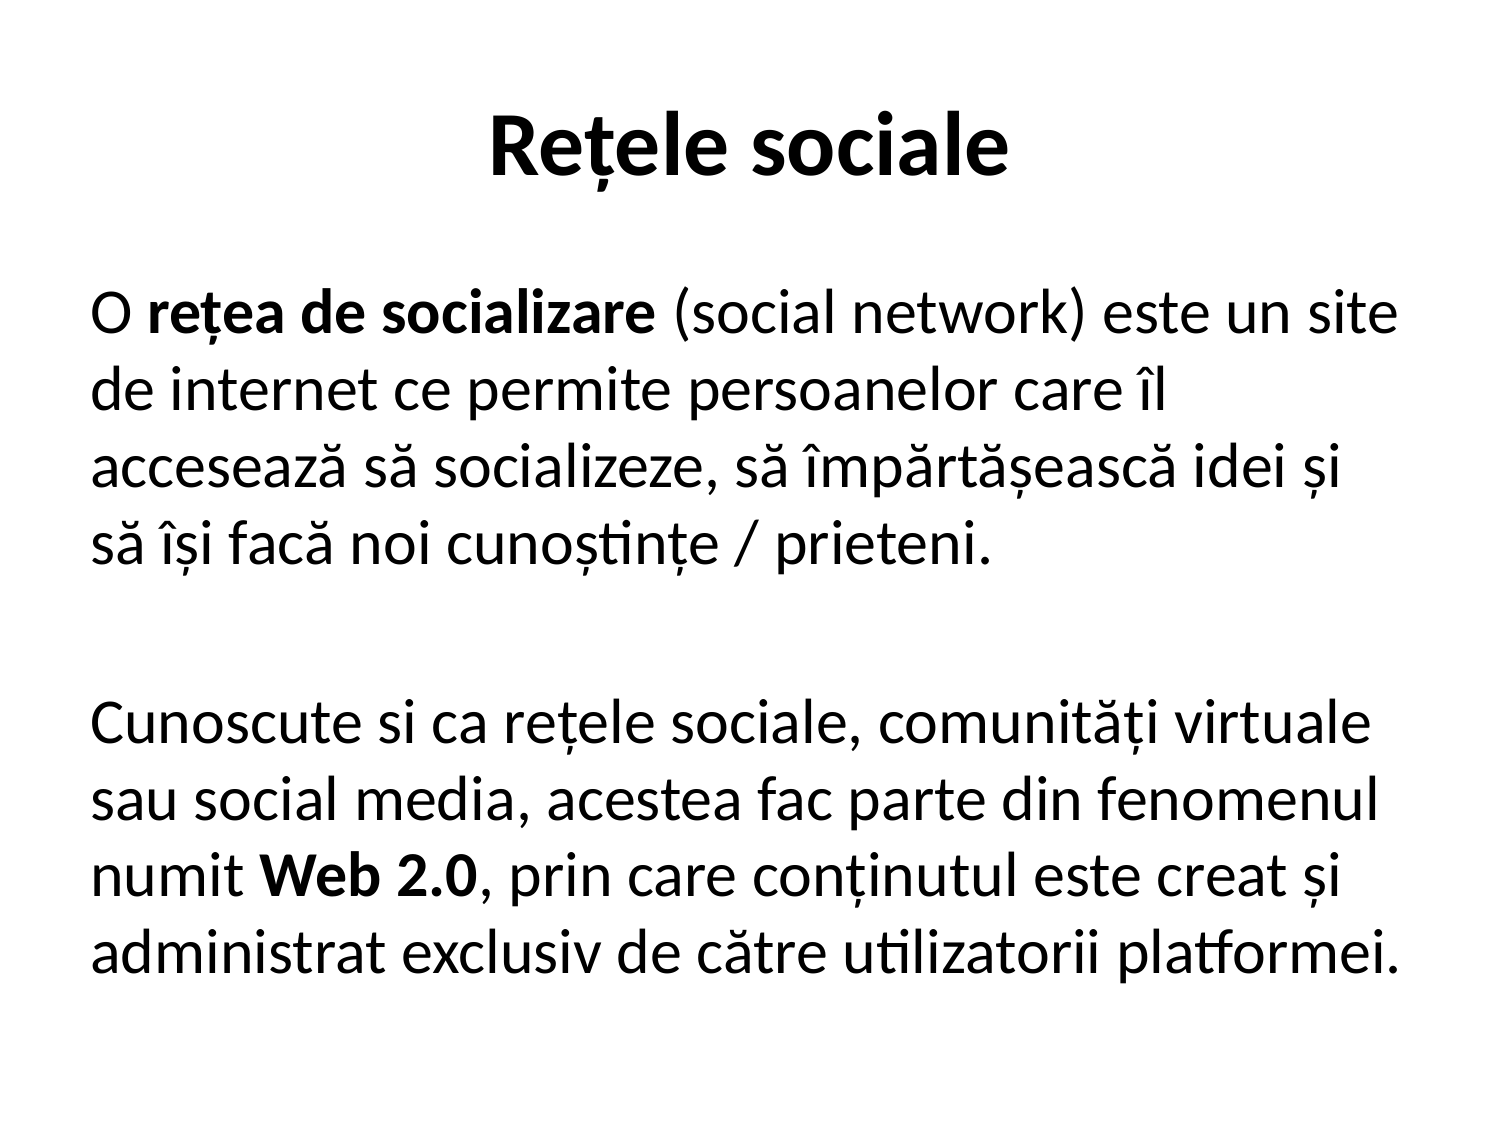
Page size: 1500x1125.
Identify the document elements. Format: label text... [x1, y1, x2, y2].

list O rețea de socializare (social network) este un site de internet ce permite persoanelor care îl accesează să socializeze, să împărtășească idei și să își facă noi cunoștințe / prieteni. Cunoscute si ca rețele sociale, comunități virtuale sau social media, acestea fac parte din fenomenul numit Web 2.0, prin care conținutul este creat și administrat exclusiv de către utilizatorii platformei. [75, 262, 1425, 1005]
title Rețele sociale [75, 45, 1425, 233]
